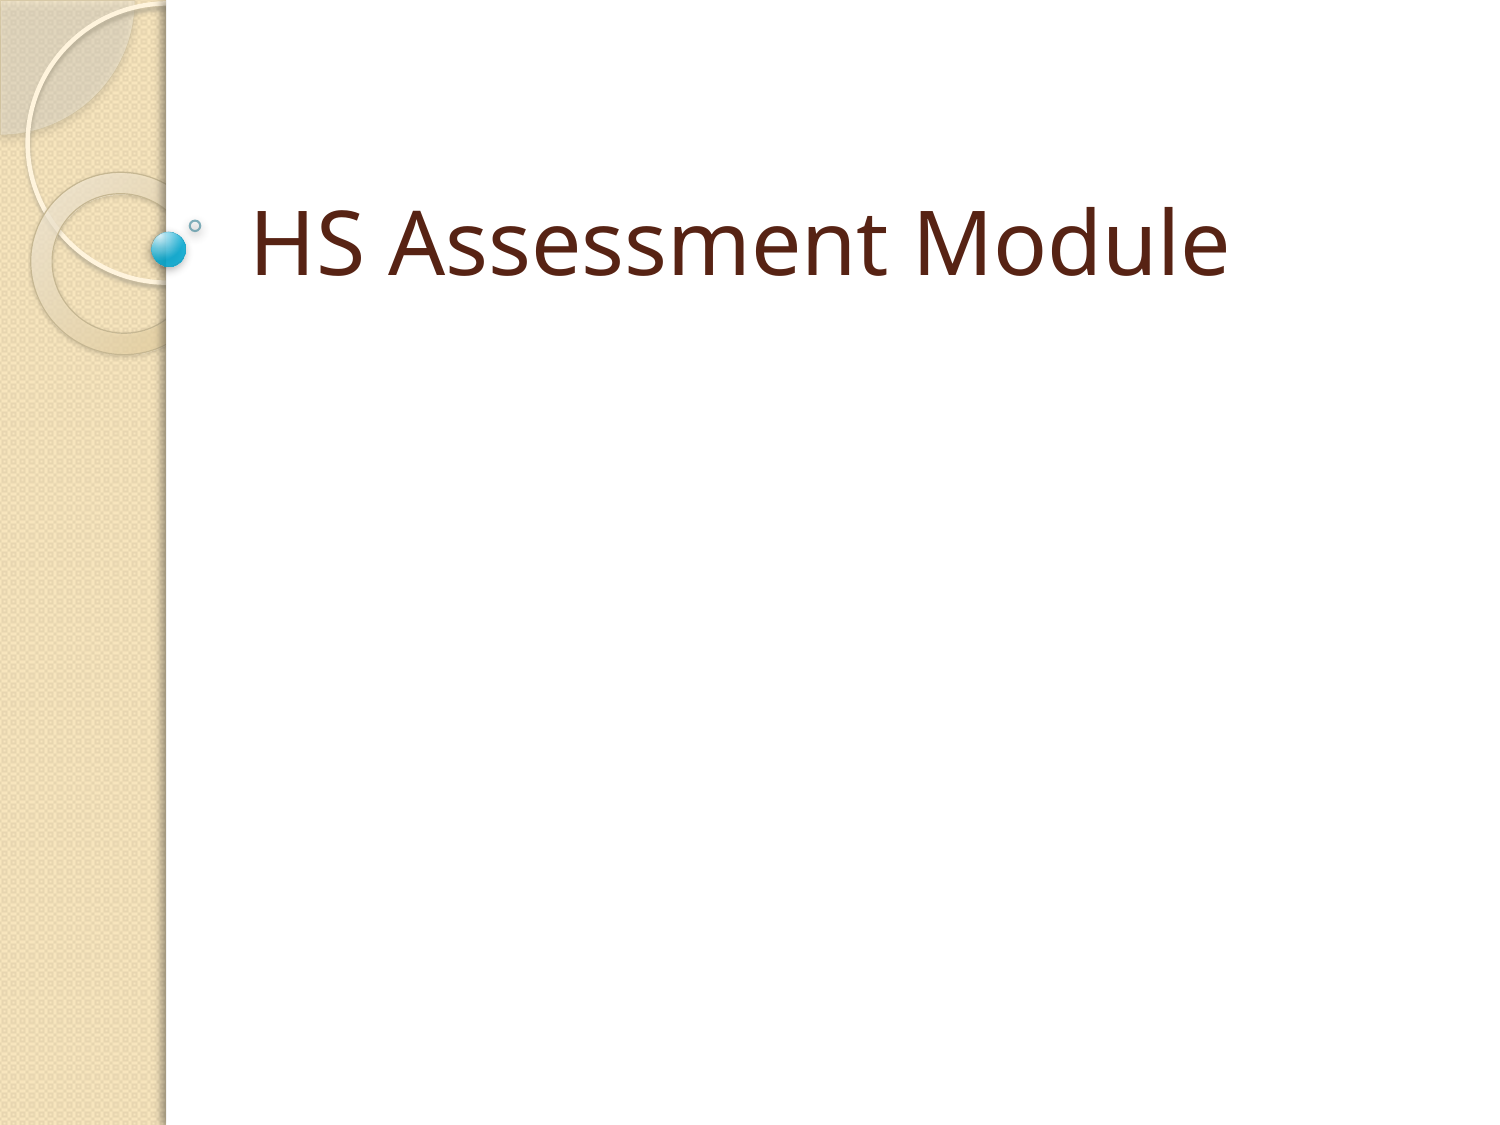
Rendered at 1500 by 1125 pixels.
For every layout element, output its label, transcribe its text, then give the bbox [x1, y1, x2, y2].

title HS Assessment Module [234, 59, 1450, 301]
